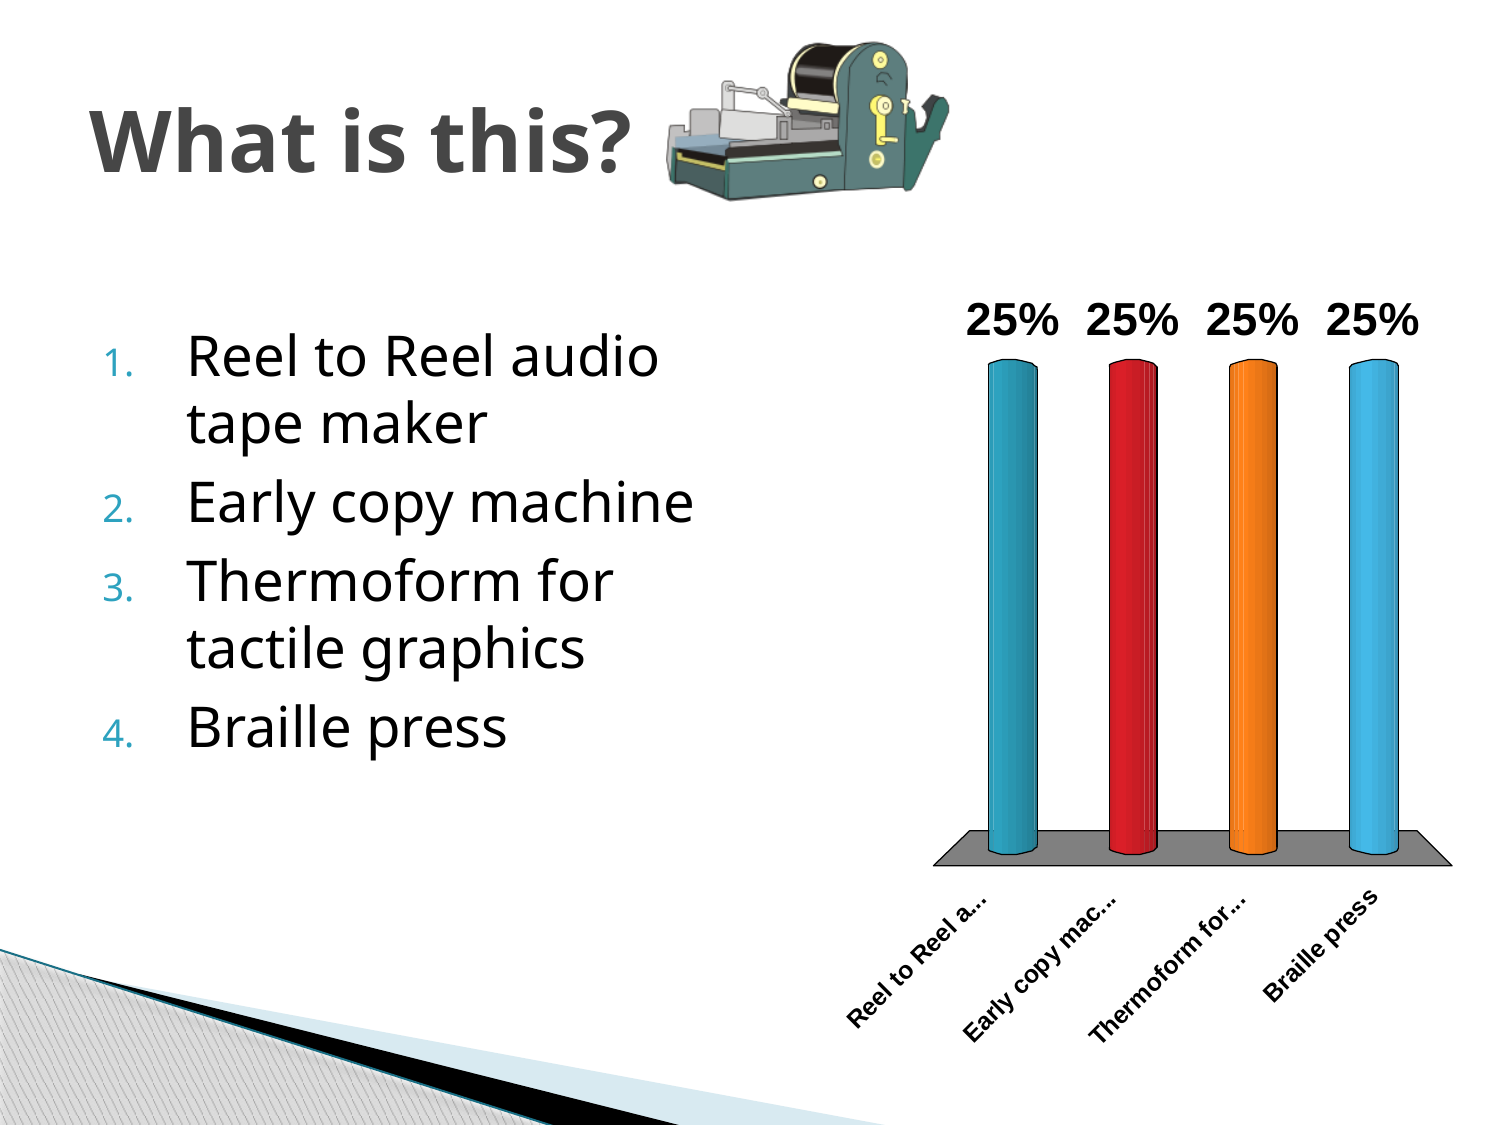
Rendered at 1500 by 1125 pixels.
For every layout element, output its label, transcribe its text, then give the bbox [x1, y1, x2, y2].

title What is this? [75, 45, 1425, 233]
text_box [739, 270, 1490, 1115]
list Reel to Reel audio tape maker Early copy machine Thermoform for tactile graphics Braille press [87, 312, 733, 900]
picture [649, 24, 963, 217]
